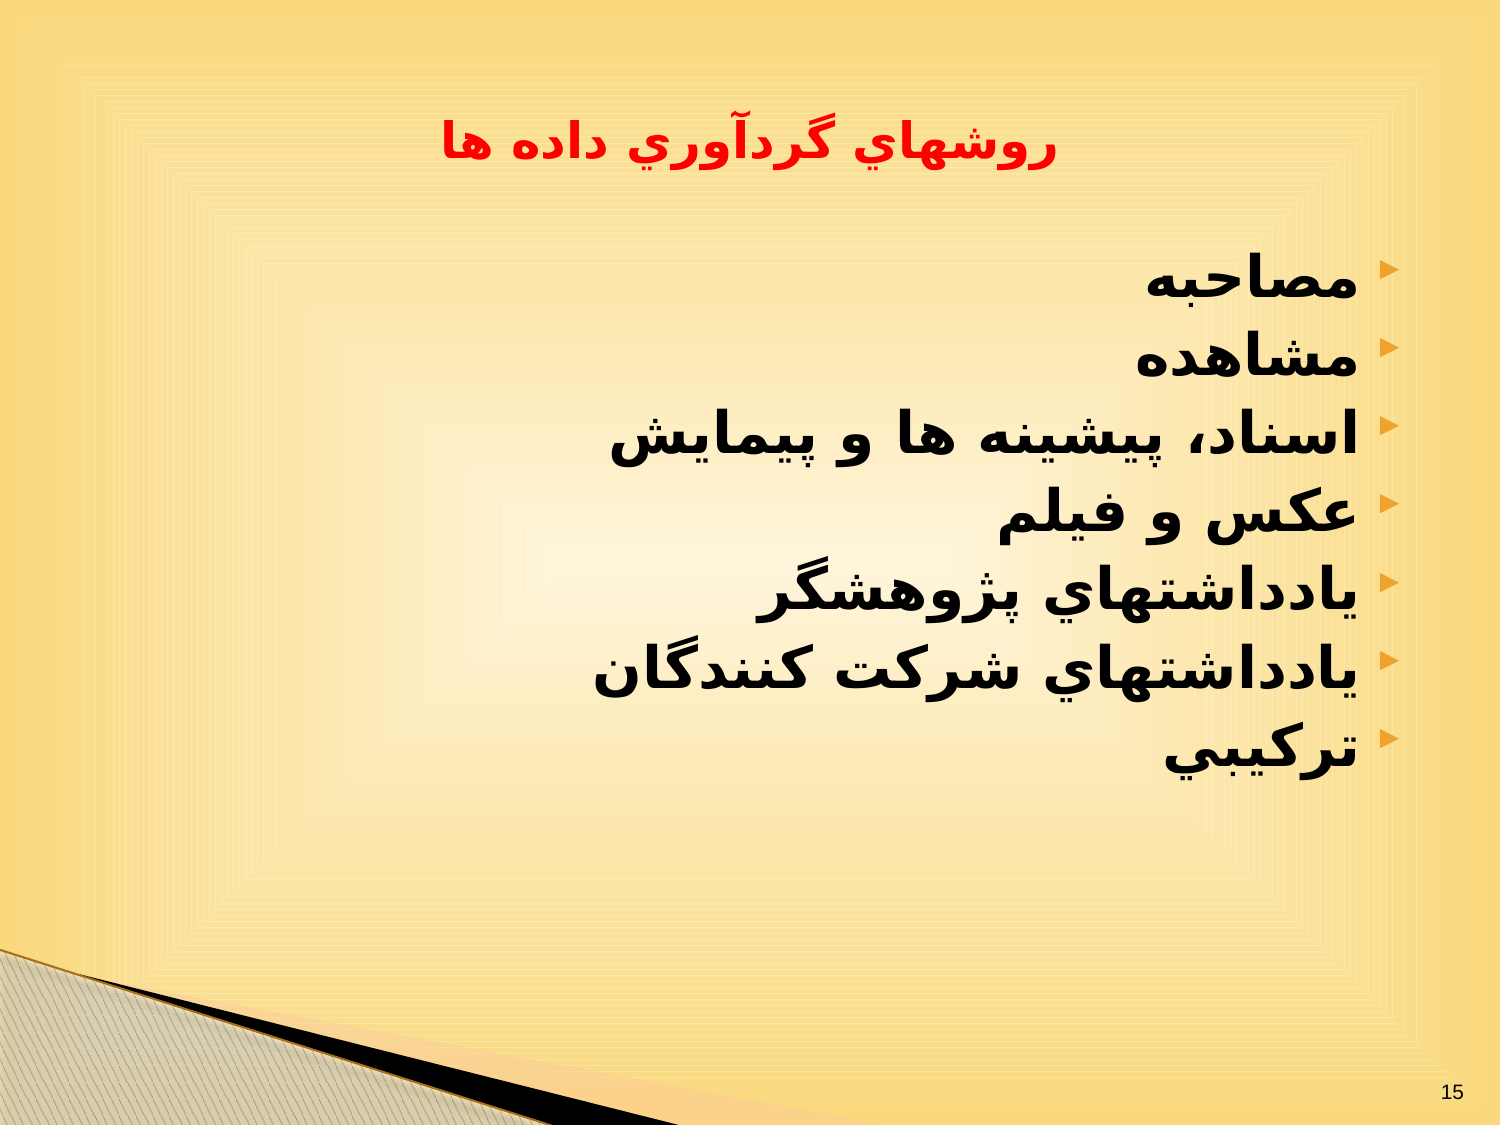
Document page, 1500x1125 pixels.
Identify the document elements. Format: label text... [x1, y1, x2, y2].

title روشهاي گردآوري داده ها [75, 37, 1425, 241]
list مصاحبه مشاهده اسناد، پيشينه ها و پيمايش عکس و فيلم يادداشتهاي پژوهشگر يادداشتهاي شرکت کنندگان ترکيبي [29, 231, 1436, 982]
slide_number 15 [1418, 1051, 1479, 1112]
